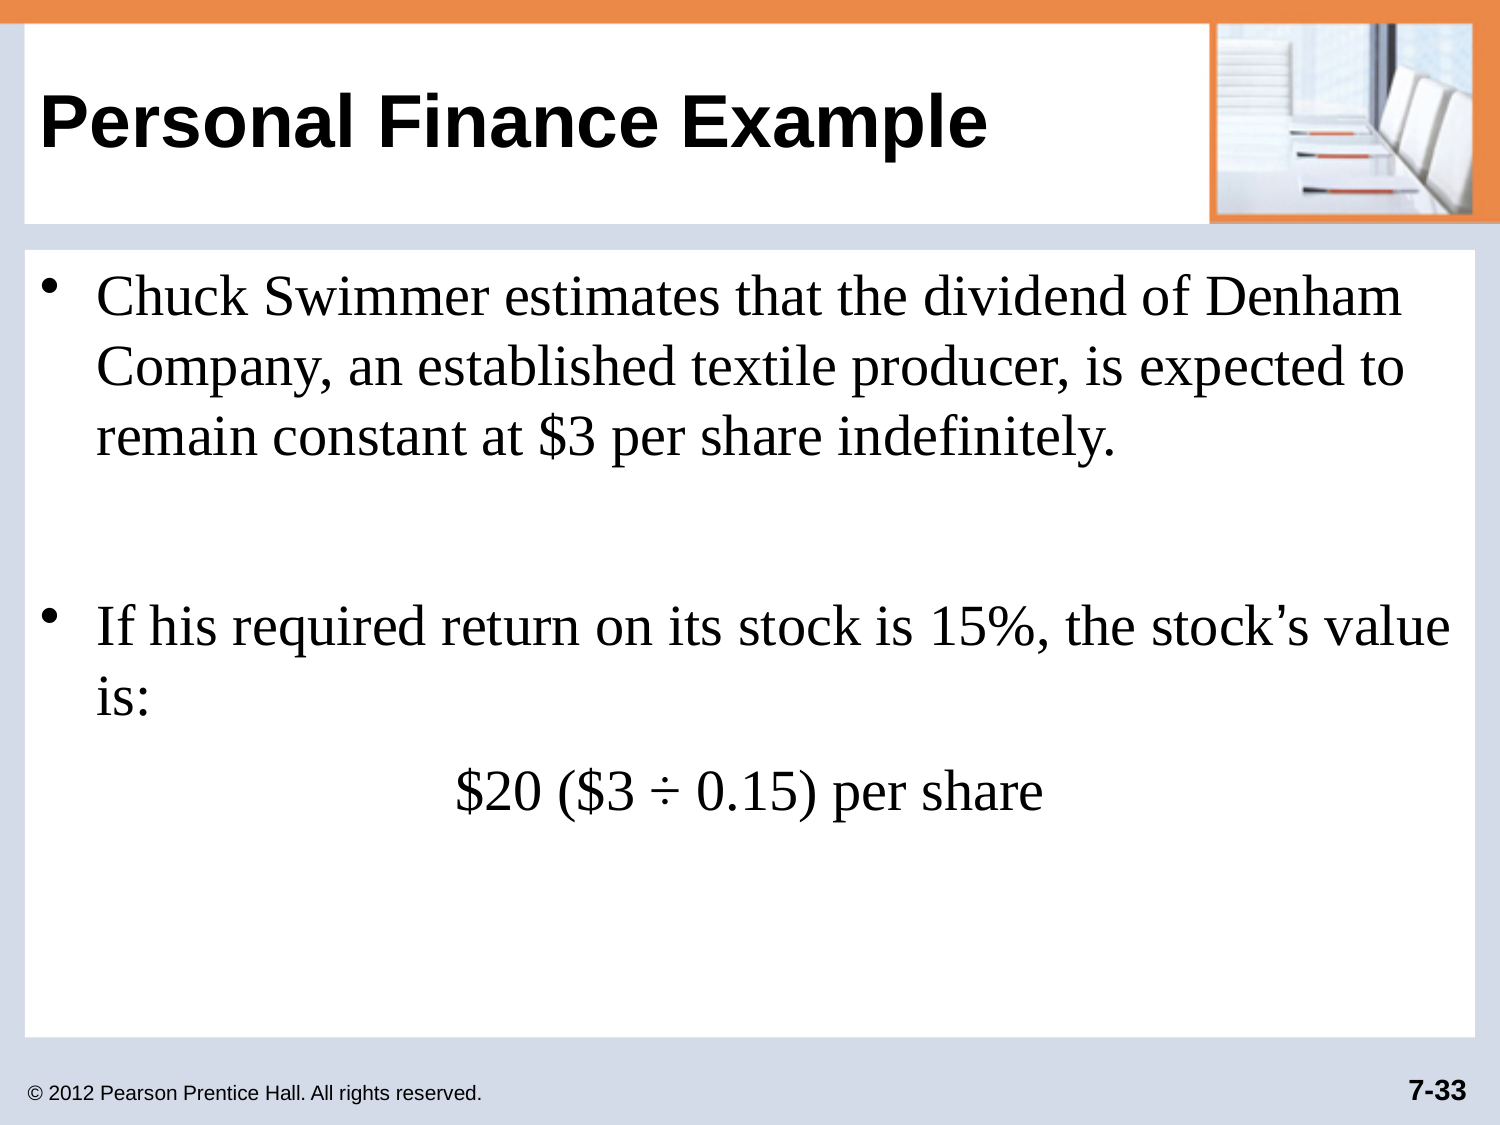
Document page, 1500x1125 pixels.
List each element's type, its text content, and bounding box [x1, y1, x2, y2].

title Personal Finance Example [24, 64, 1201, 171]
footer © 2012 Pearson Prentice Hall. All rights reserved. [12, 1037, 938, 1113]
slide_number 7-33 [1331, 1038, 1482, 1114]
picture [0, 0, 1500, 224]
list Chuck Swimmer estimates that the dividend of Denham Company, an established textile producer, is expected to remain constant at $3 per share indefinitely. If his required return on its stock is 15%, the stock’s value is: $20 ($3 ÷ 0.15) per share [24, 249, 1476, 1013]
